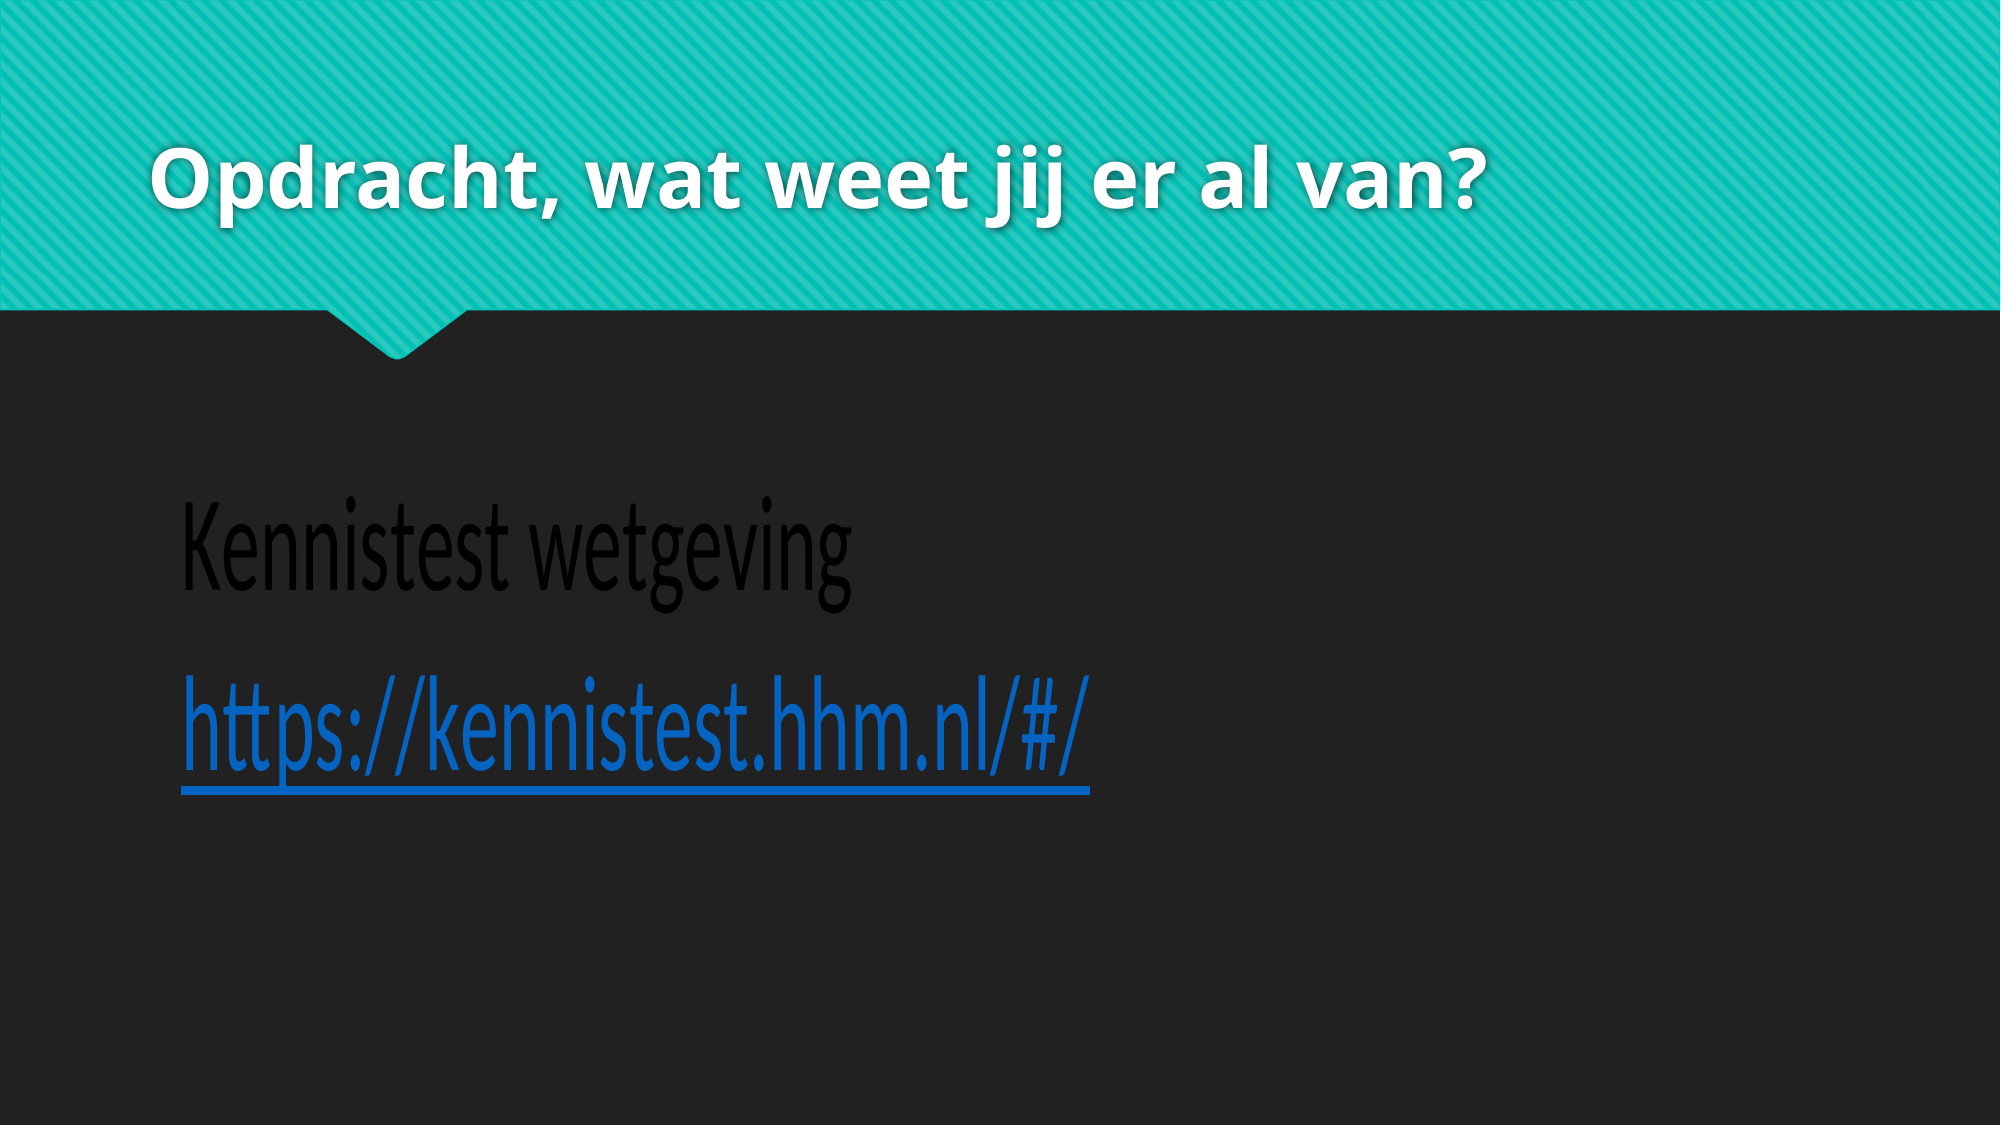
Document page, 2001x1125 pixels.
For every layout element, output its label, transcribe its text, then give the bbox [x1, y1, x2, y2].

picture [181, 460, 1652, 867]
title Opdracht, wat weet jij er al van? [132, 73, 1868, 233]
